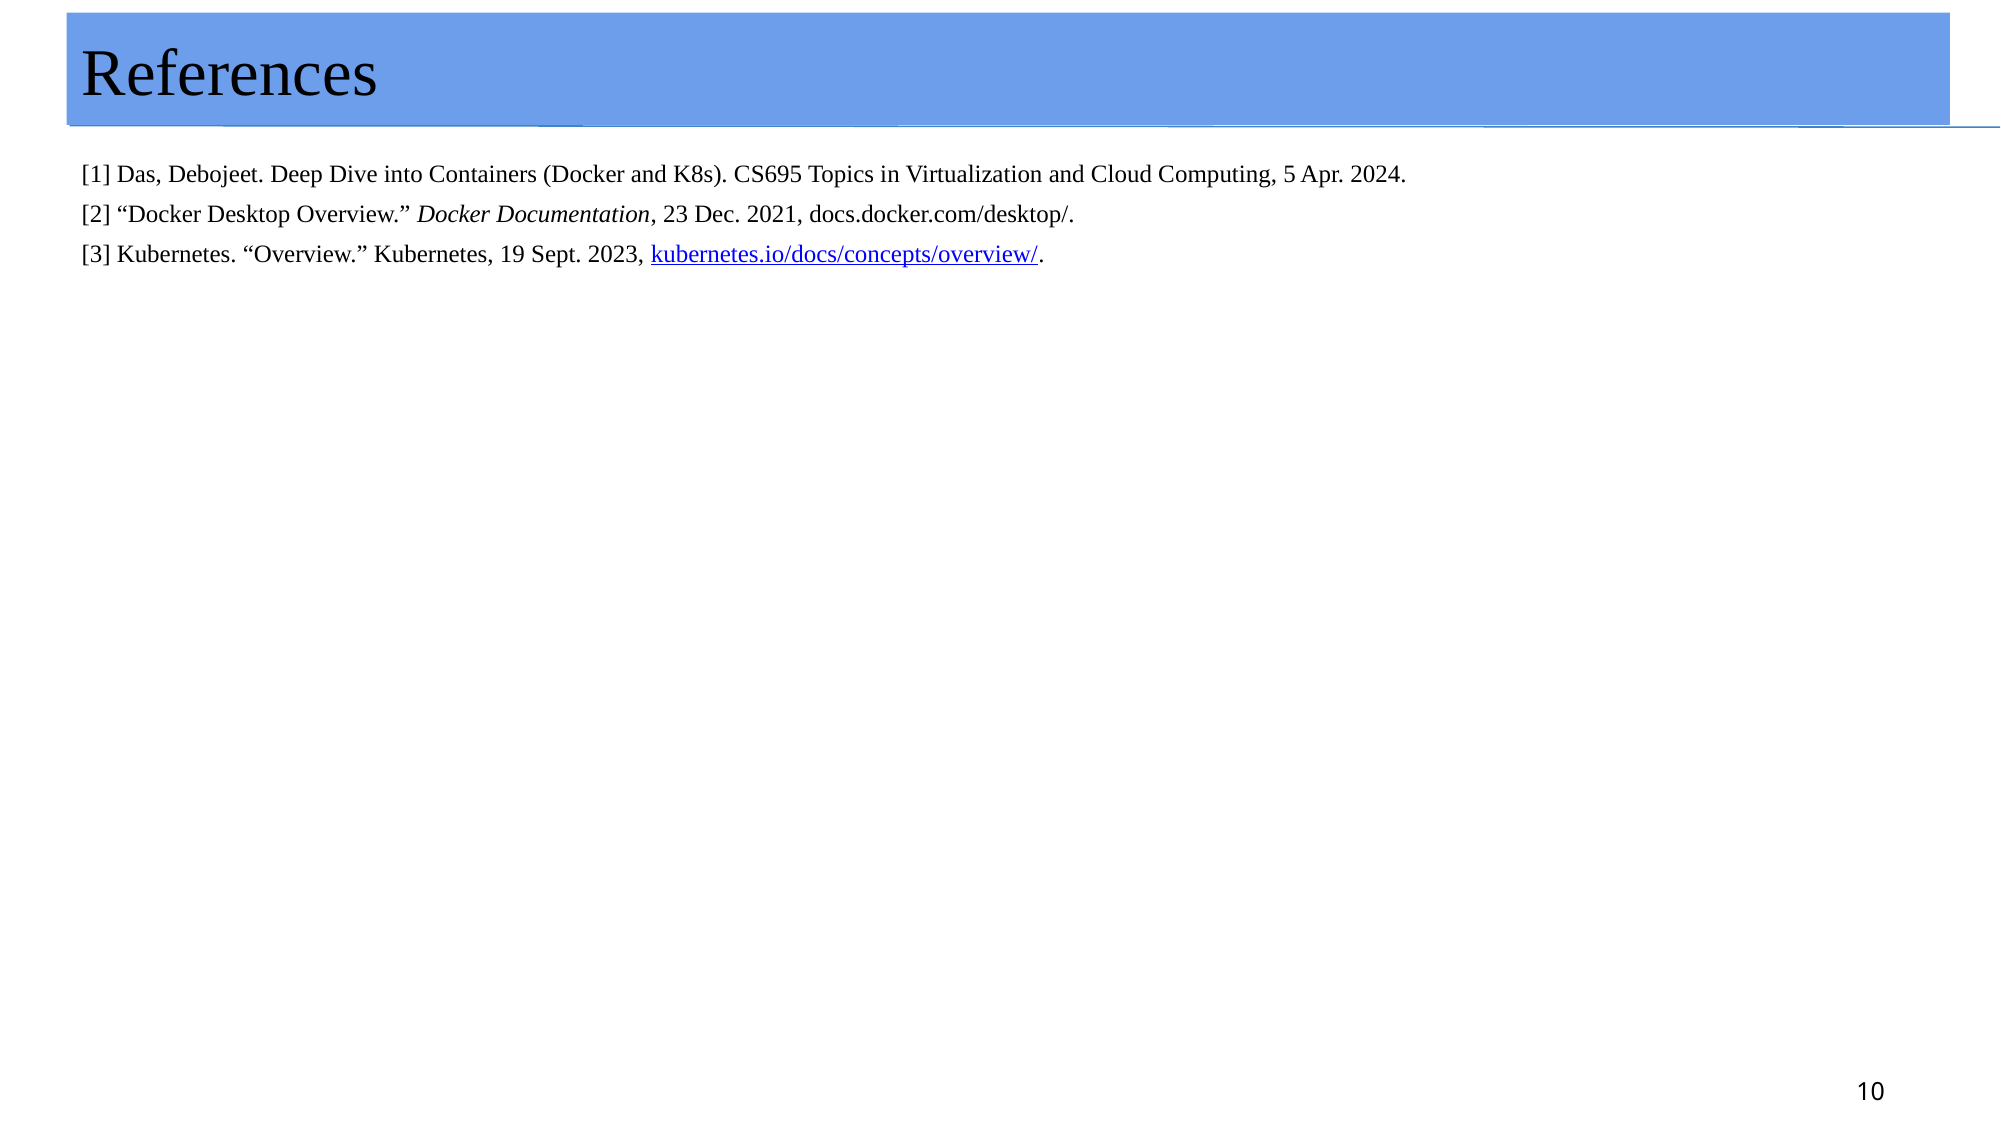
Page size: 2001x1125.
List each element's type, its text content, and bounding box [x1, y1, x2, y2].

title References [66, 12, 1950, 125]
list [1] Das, Debojeet. Deep Dive into Containers (Docker and K8s). CS695 Topics in Virtualization and Cloud Computing, 5 Apr. 2024. [2] “Docker Desktop Overview.” Docker Documentation, 23 Dec. 2021, docs.docker.com/desktop/. [3] Kubernetes. “Overview.” Kubernetes, 19 Sept. 2023, kubernetes.io/docs/concepts/overview/. [66, 149, 1950, 1050]
slide_number ‹#› [1433, 1062, 1900, 1123]
